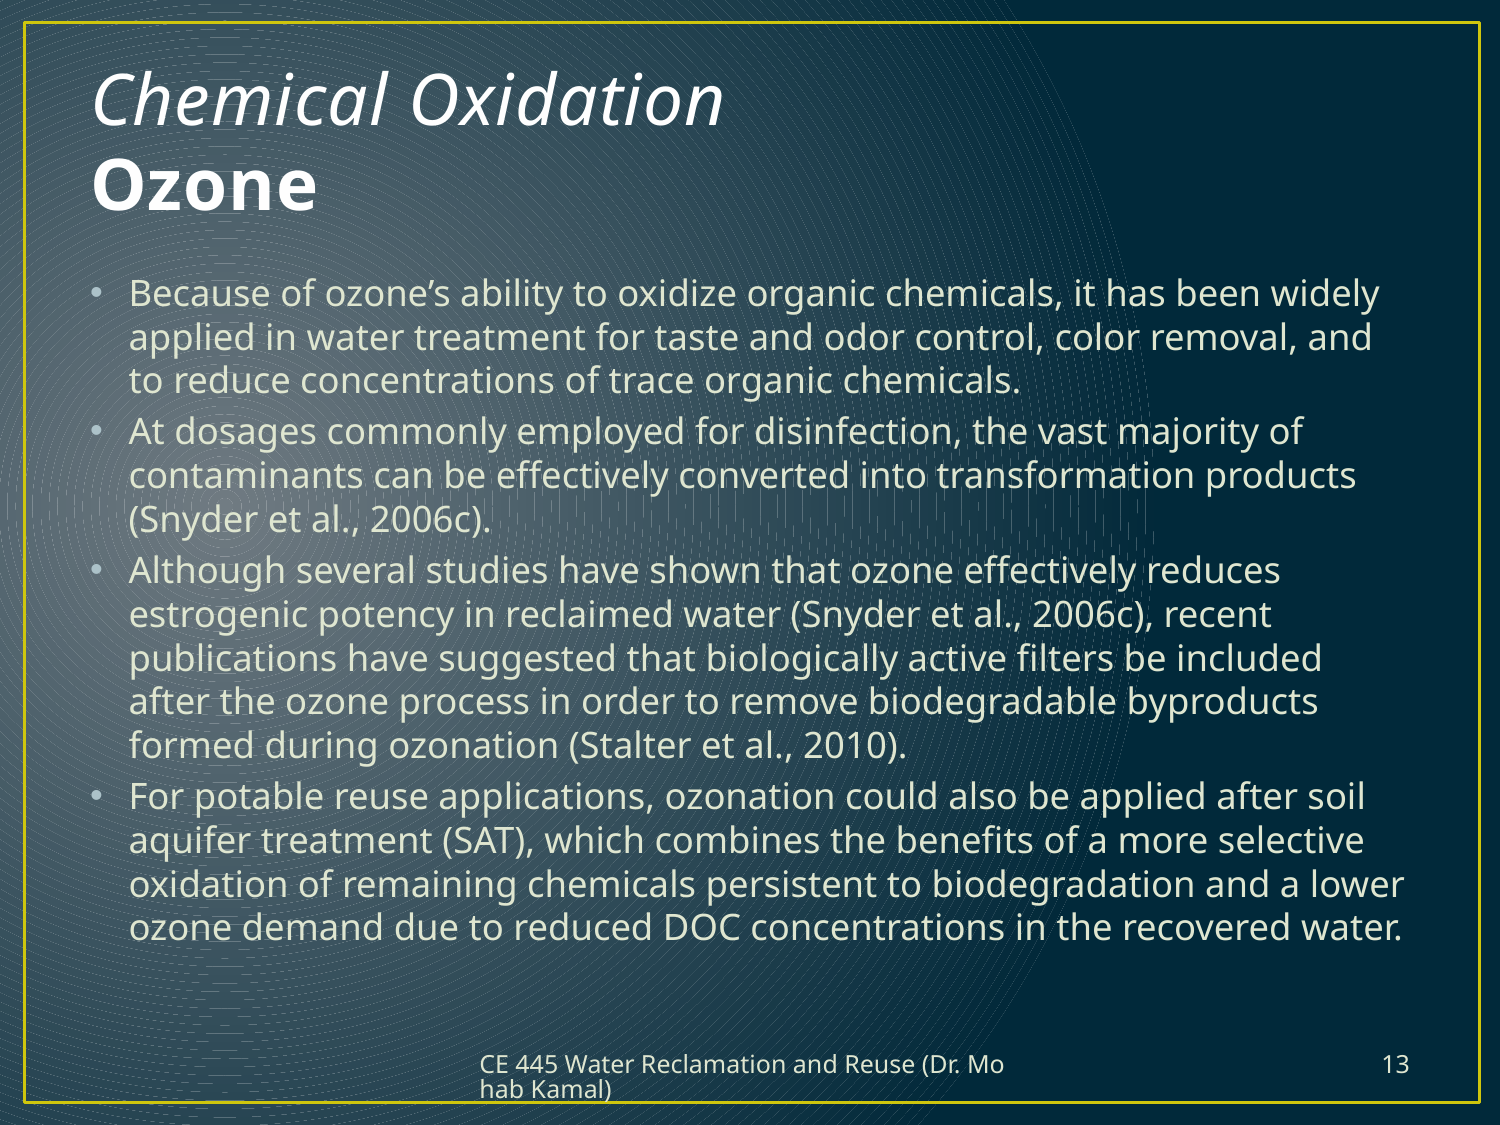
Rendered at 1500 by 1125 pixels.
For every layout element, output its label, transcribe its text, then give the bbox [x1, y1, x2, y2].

footer CE 445 Water Reclamation and Reuse (Dr. Mohab Kamal) [464, 1035, 1036, 1096]
list Because of ozone’s ability to oxidize organic chemicals, it has been widely applied in water treatment for taste and odor control, color removal, and to reduce concentrations of trace organic chemicals. At dosages commonly employed for disinfection, the vast majority of contaminants can be effectively converted into transformation products (Snyder et al., 2006c). Although several studies have shown that ozone effectively reduces estrogenic potency in reclaimed water (Snyder et al., 2006c), recent publications have suggested that biologically active filters be included after the ozone process in order to remove biodegradable byproducts formed during ozonation (Stalter et al., 2010). For potable reuse applications, ozonation could also be applied after soil aquifer treatment (SAT), which combines the benefits of a more selective oxidation of remaining chemicals persistent to biodegradation and a lower ozone demand due to reduced DOC concentrations in the recovered water. [75, 262, 1425, 1005]
slide_number 13 [1074, 1035, 1425, 1096]
title Chemical Oxidation Ozone [75, 45, 1425, 233]
